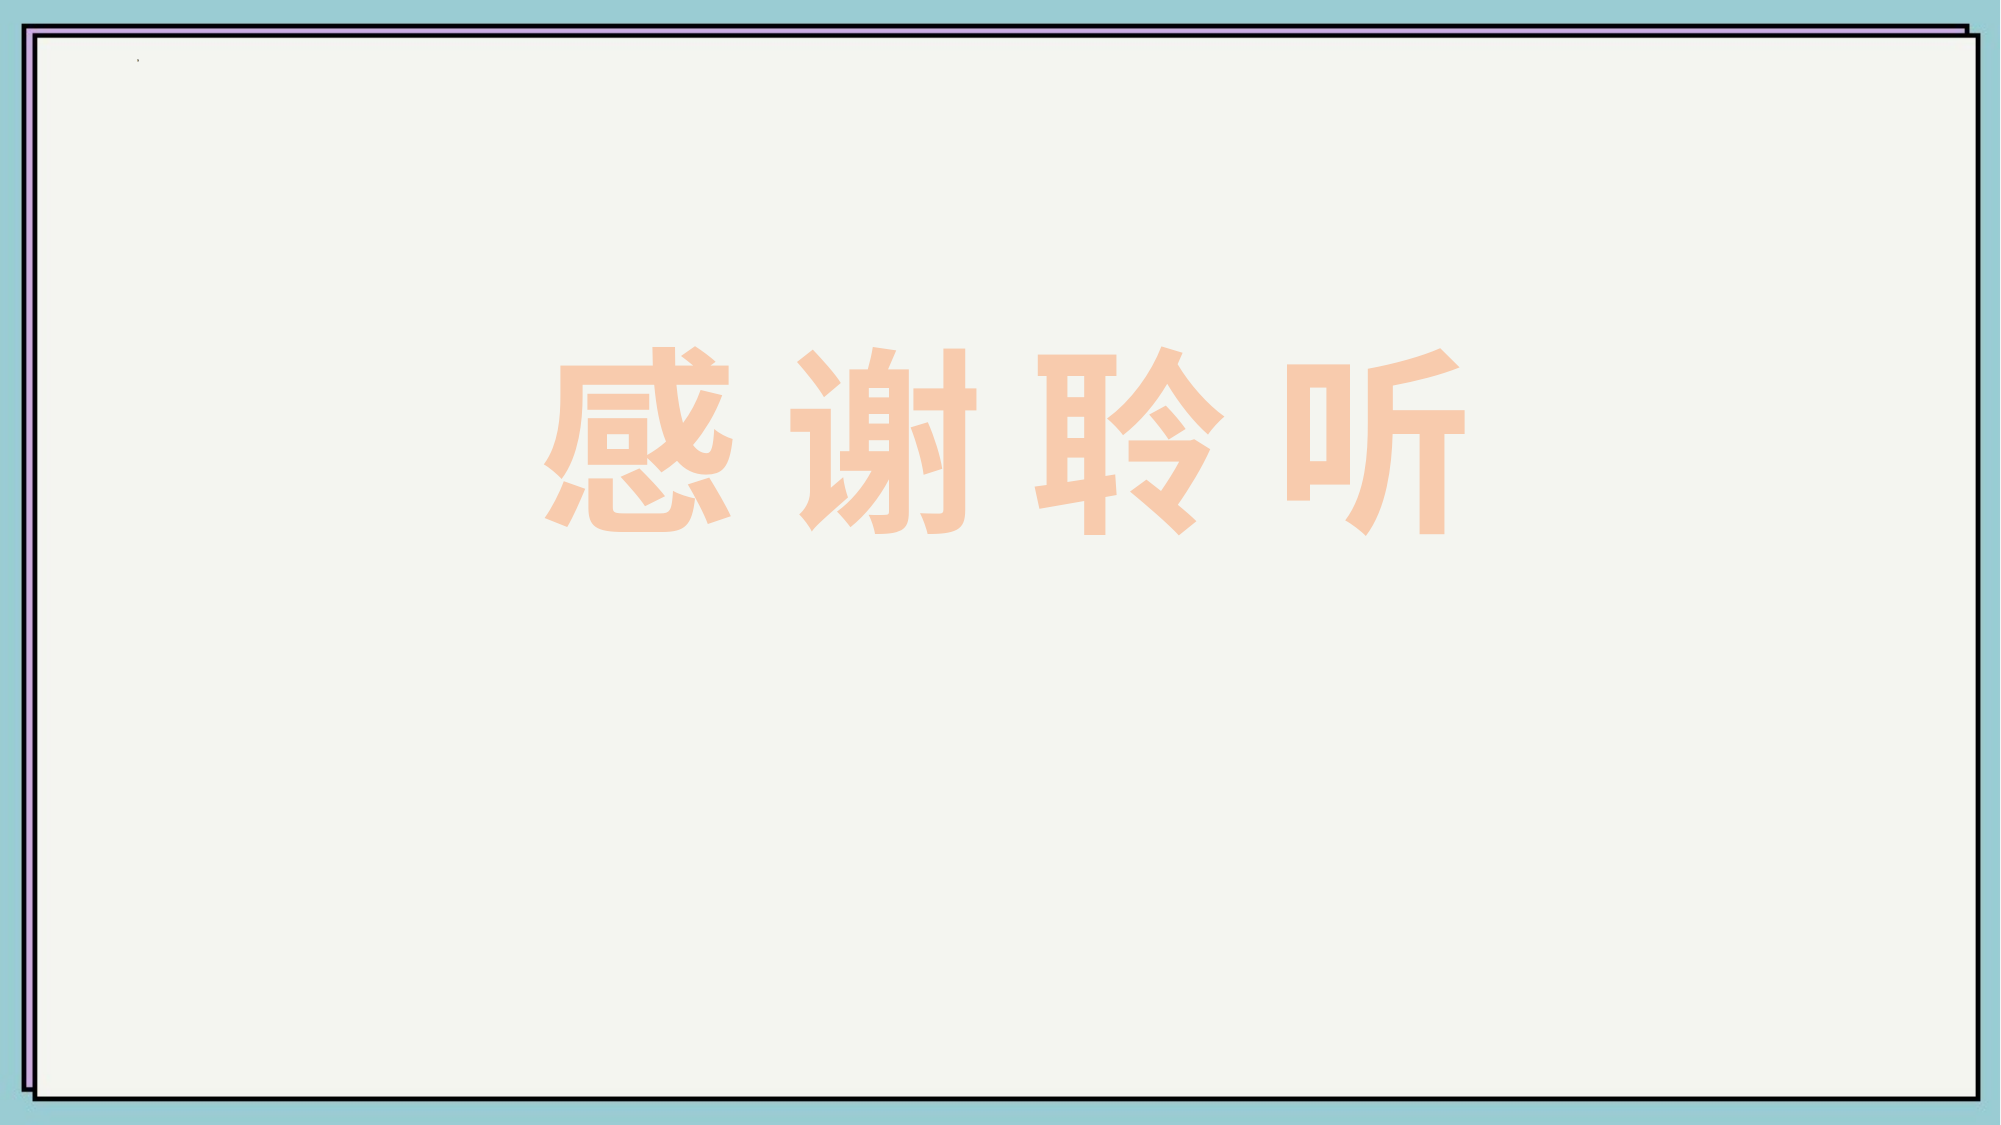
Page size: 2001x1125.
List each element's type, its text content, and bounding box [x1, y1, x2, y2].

picture [0, 0, 2001, 1125]
text_box 感 谢 聆 听 [523, 310, 1491, 565]
